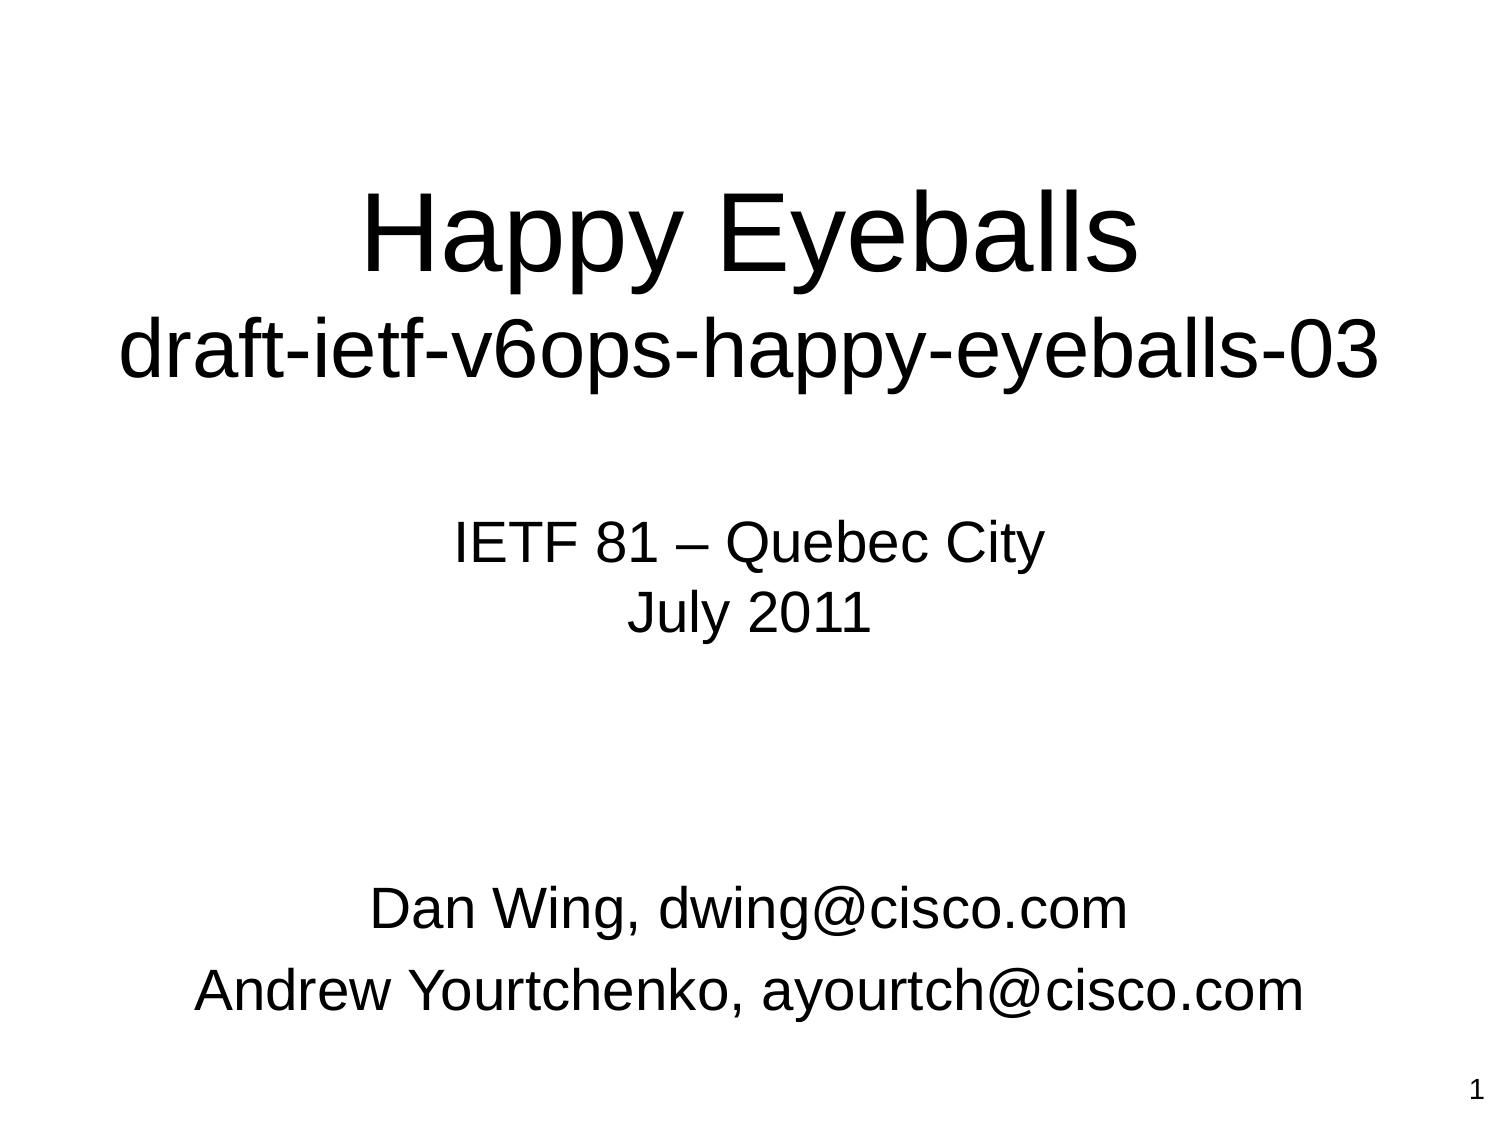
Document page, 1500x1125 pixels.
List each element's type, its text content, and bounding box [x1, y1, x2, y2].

subtitle Dan Wing, dwing@cisco.com Andrew Yourtchenko, ayourtch@cisco.com [162, 862, 1338, 1063]
title Happy Eyeballs draft-ietf-v6ops-happy-eyeballs-03 IETF 81 – Quebec City July 2011 [74, 212, 1426, 591]
slide_number 1 [1149, 1062, 1500, 1125]
